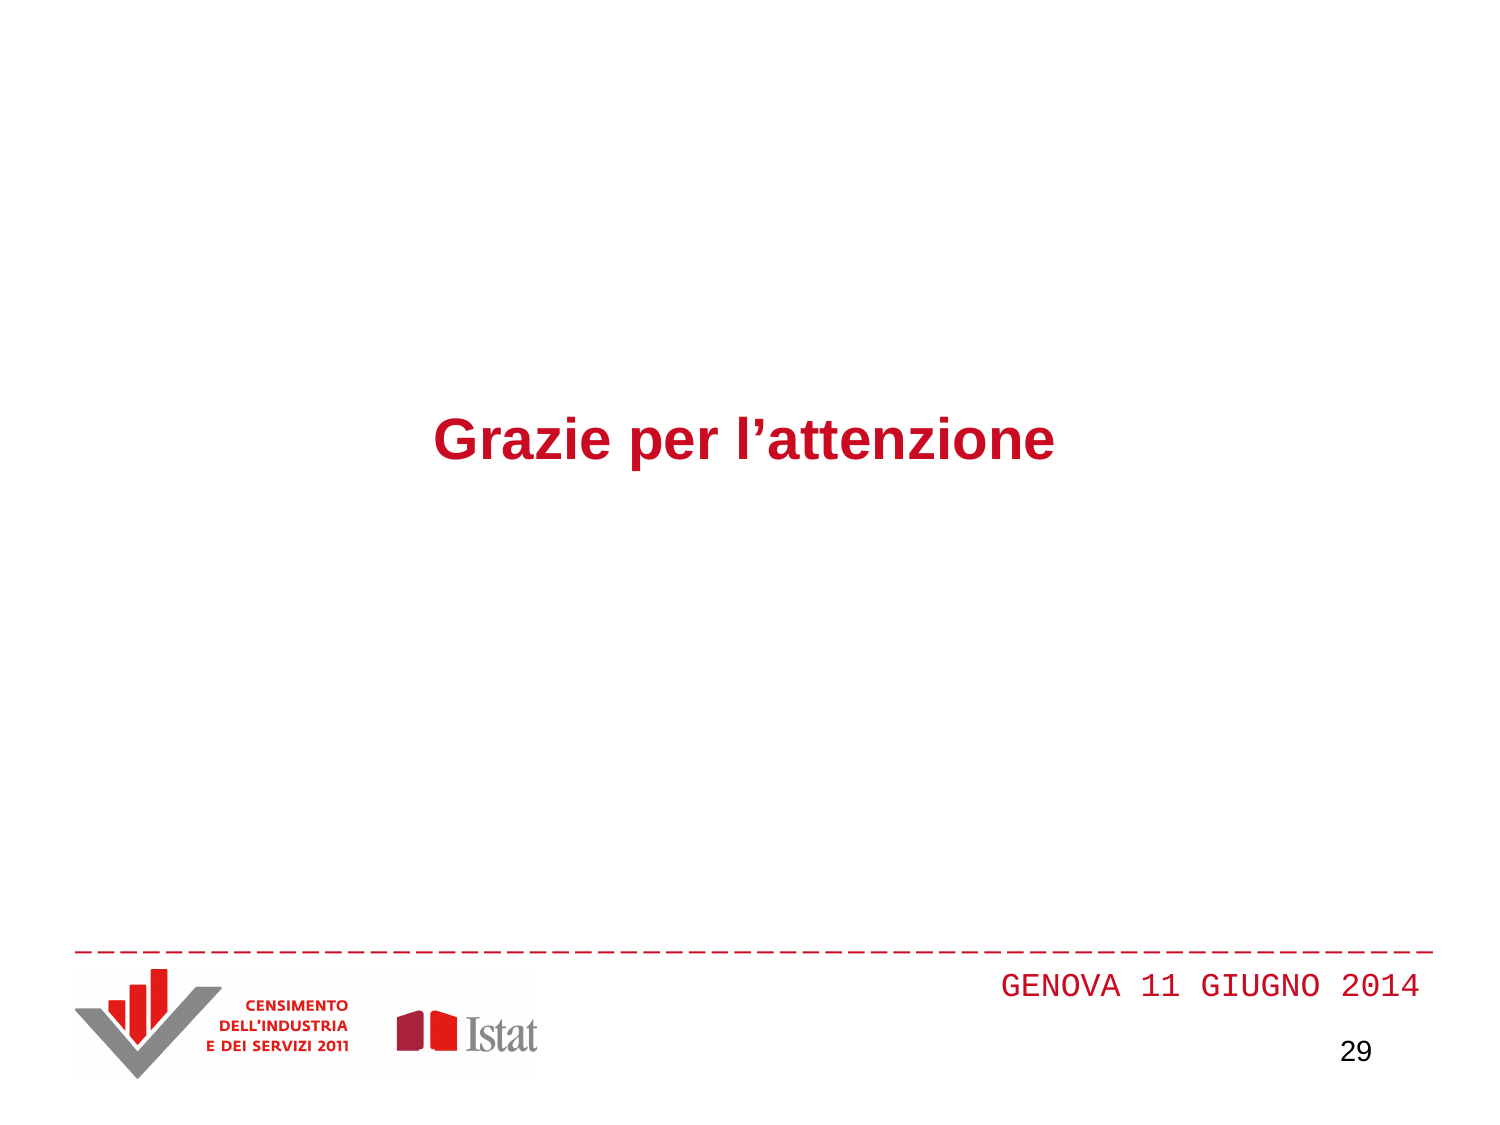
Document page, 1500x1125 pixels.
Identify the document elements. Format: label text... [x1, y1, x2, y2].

slide_number 29 [1074, 1025, 1388, 1100]
picture [74, 969, 538, 1082]
text_box Grazie per l’attenzione [419, 394, 1117, 479]
